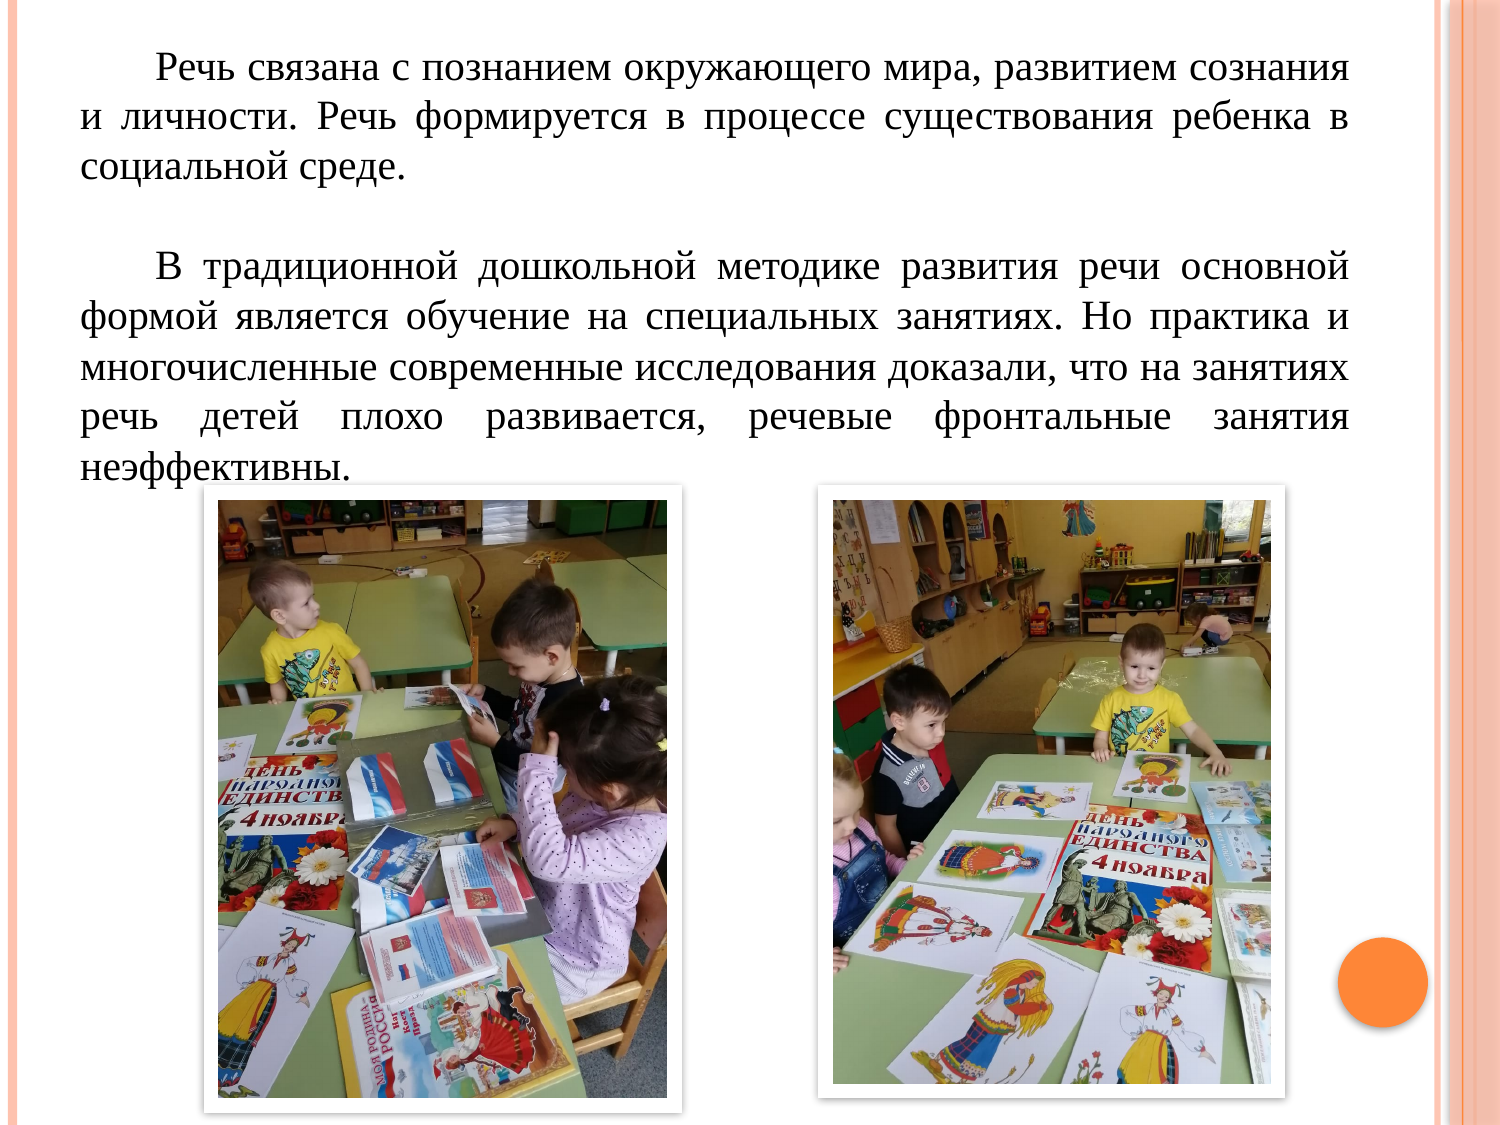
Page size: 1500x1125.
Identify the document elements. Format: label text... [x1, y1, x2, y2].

picture [217, 498, 668, 1099]
picture [832, 498, 1272, 1085]
text_box Речь связана с познанием окружающего мира, развитием сознания и личности. Речь формируется в процессе существования ребенка в социальной среде. В традиционной дошкольной методике развития речи основной формой является обучение на специальных занятиях. Но практика и многочисленные современные исследования доказали, что на занятиях речь детей плохо развивается, речевые фронтальные занятия неэффективны. [65, 30, 1365, 546]
